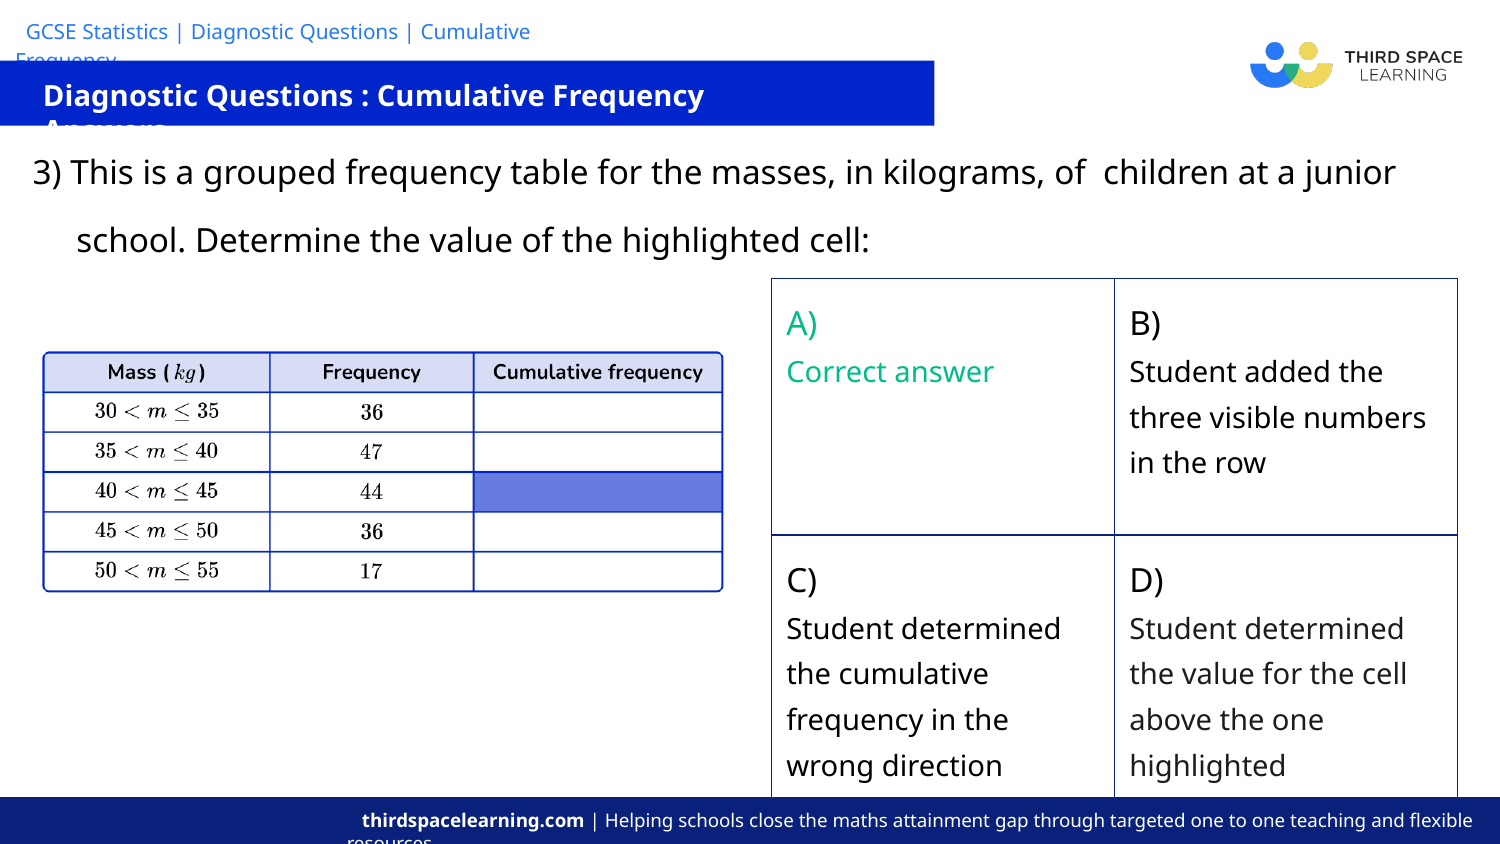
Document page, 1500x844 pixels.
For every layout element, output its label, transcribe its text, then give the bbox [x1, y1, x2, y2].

picture [42, 351, 724, 593]
text_box Diagnostic Questions : Cumulative Frequency Answers [27, 61, 833, 162]
picture [1250, 33, 1465, 99]
